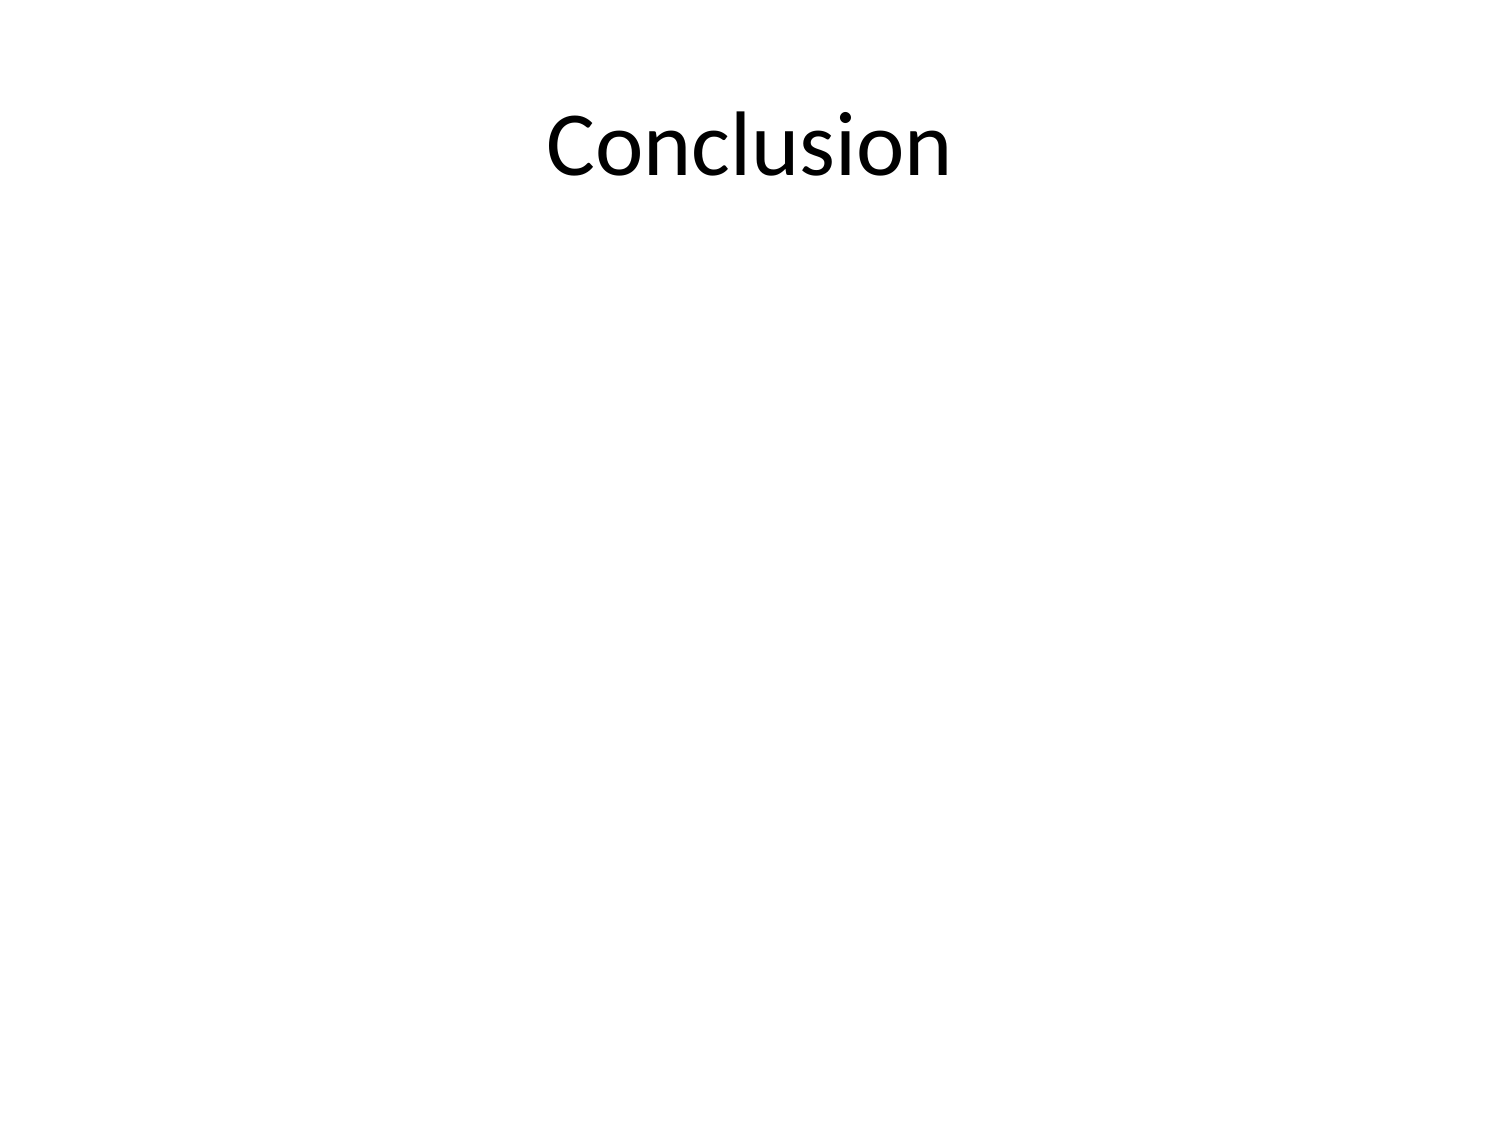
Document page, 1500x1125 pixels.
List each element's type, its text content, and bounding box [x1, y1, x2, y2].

title Conclusion [75, 45, 1425, 233]
